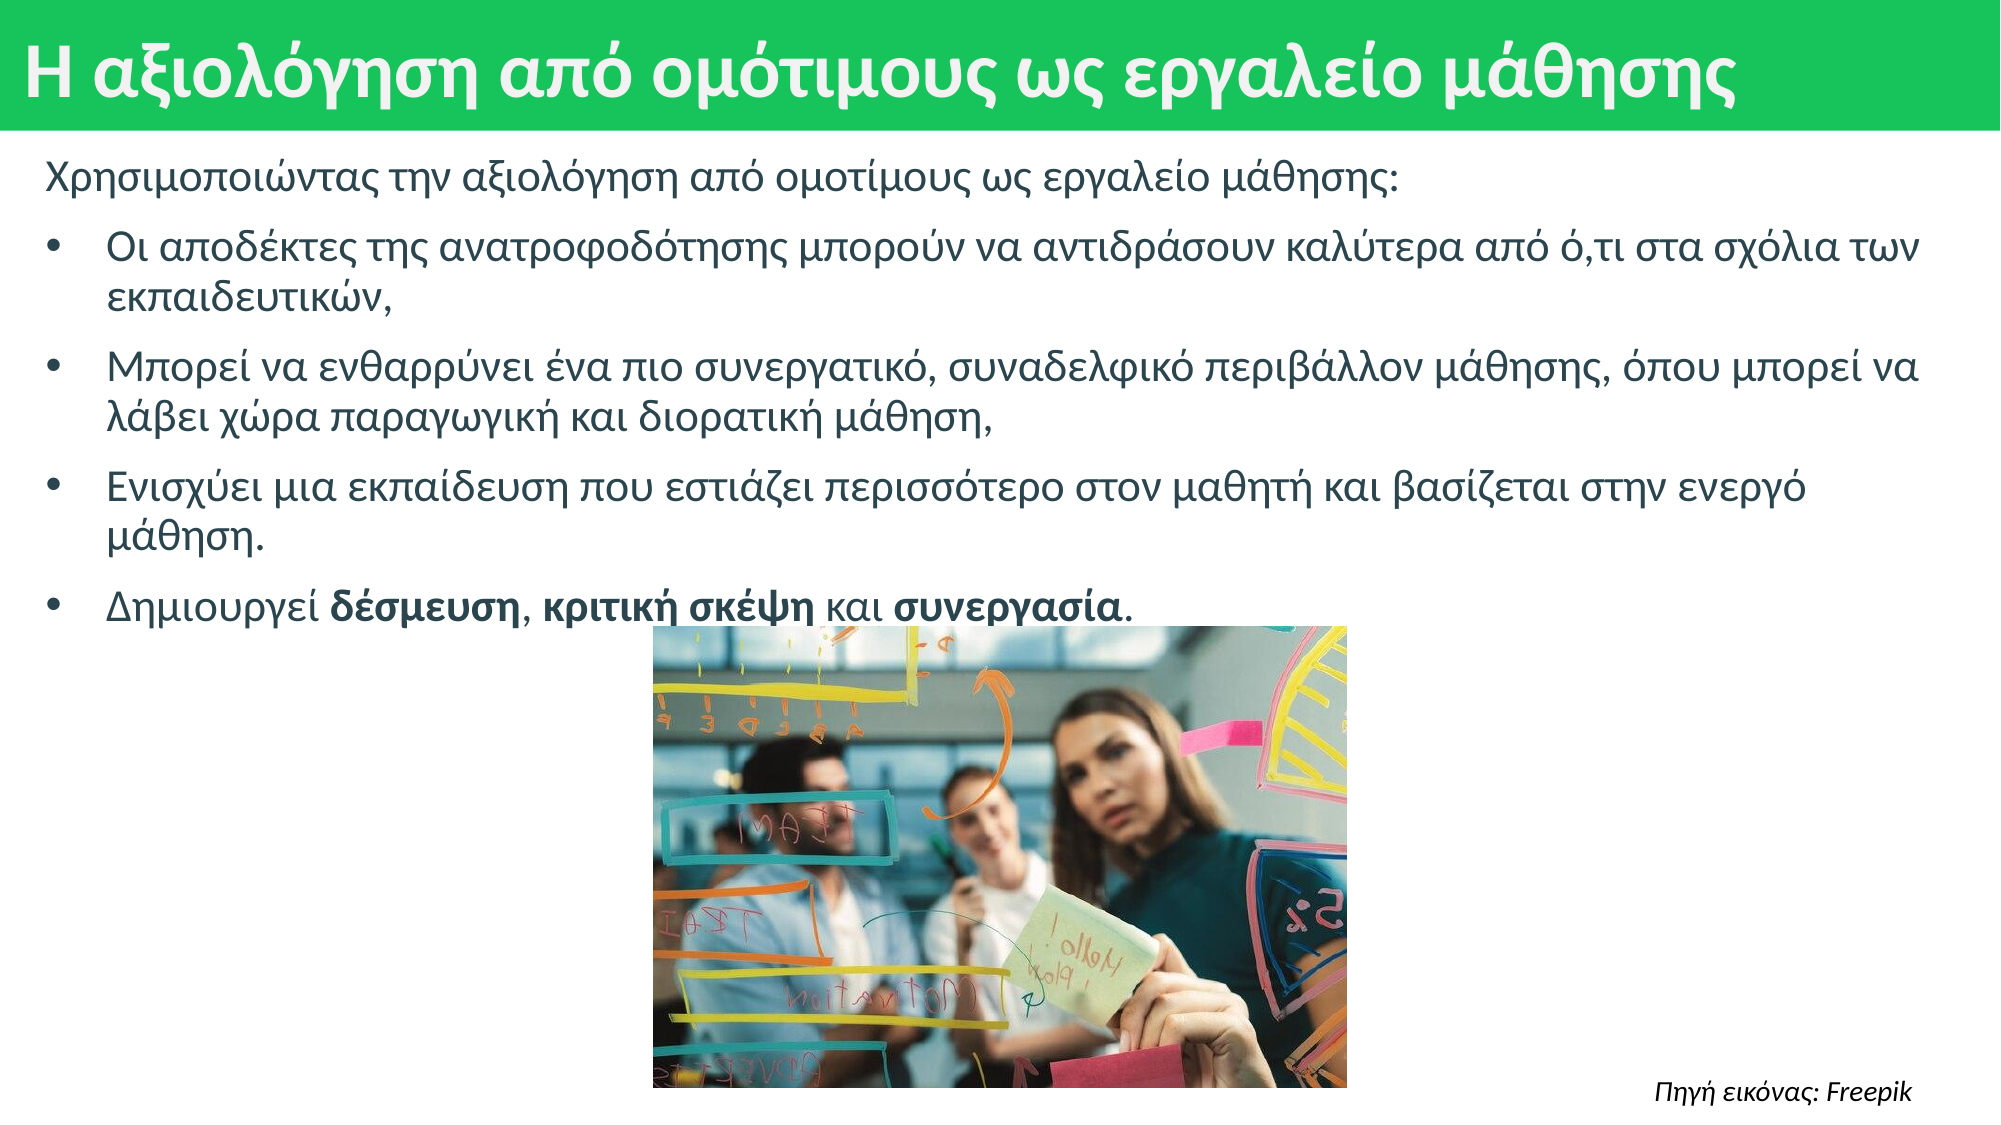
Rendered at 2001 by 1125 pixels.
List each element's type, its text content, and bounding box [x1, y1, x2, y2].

list Χρησιμοποιώντας την αξιολόγηση από ομοτίμους ως εργαλείο μάθησης: Οι αποδέκτες της ανατροφοδότησης μπορούν να αντιδράσουν καλύτερα από ό,τι στα σχόλια των εκπαιδευτικών, Μπορεί να ενθαρρύνει ένα πιο συνεργατικό, συναδελφικό περιβάλλον μάθησης, όπου μπορεί να λάβει χώρα παραγωγική και διορατική μάθηση, Ενισχύει μια εκπαίδευση που εστιάζει περισσότερο στον μαθητή και βασίζεται στην ενεργό μάθηση. Δημιουργεί δέσμευση, κριτική σκέψη και συνεργασία. [16, 144, 1976, 1108]
title Η αξιολόγηση από ομότιμους ως εργαλείο μάθησης [16, 13, 1976, 131]
text_box Πηγή εικόνας: Freepik [1566, 1057, 2000, 1114]
picture [653, 625, 1347, 1088]
